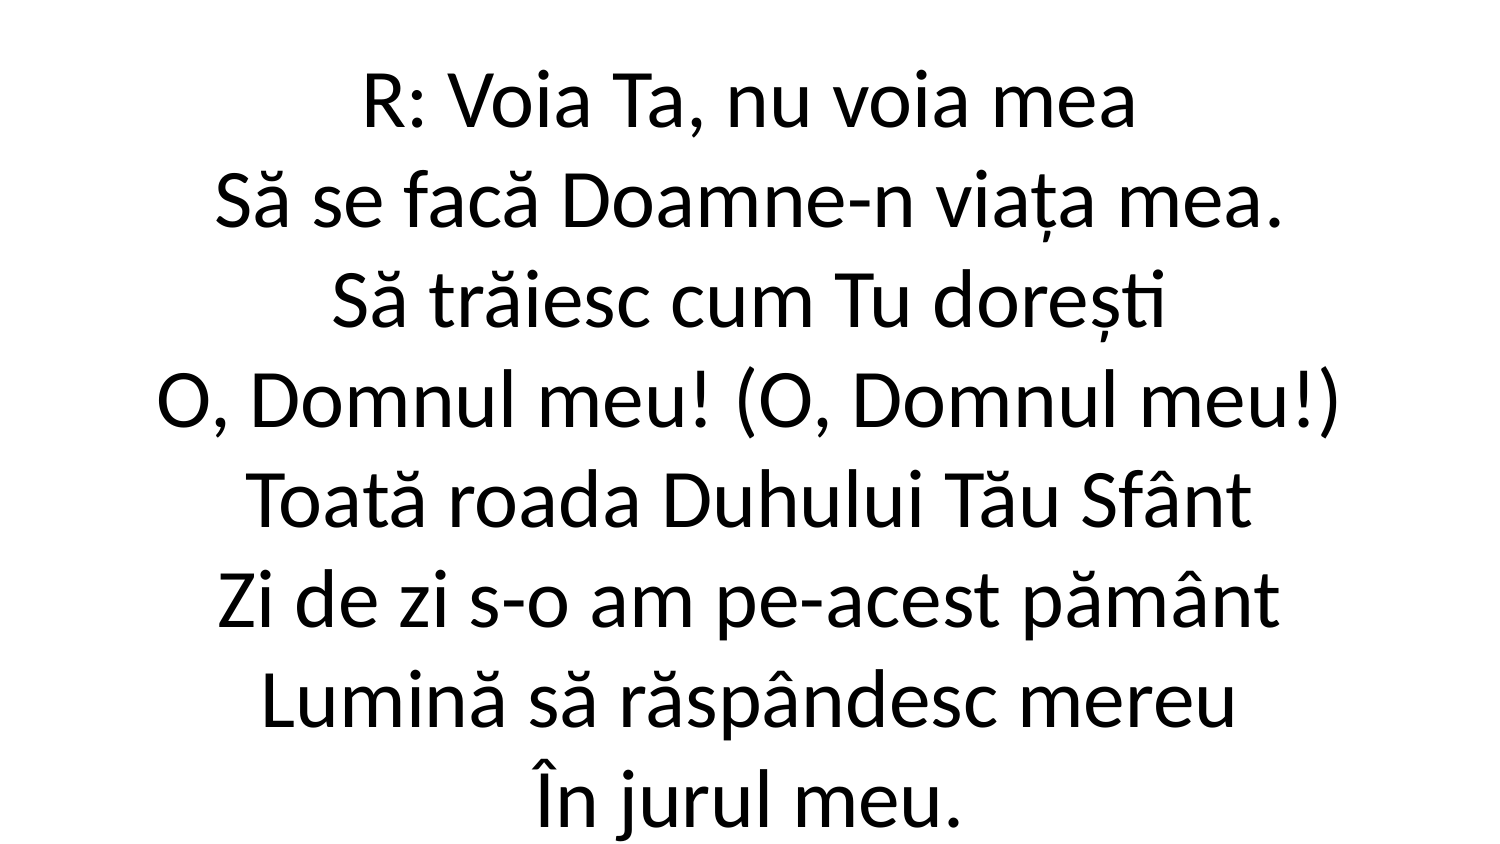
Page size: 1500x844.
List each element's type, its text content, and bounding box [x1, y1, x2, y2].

text_box R: Voia Ta, nu voia mea Să se facă Doamne-n viața mea. Să trăiesc cum Tu dorești O, Domnul meu! (O, Domnul meu!) Toată roada Duhului Tău Sfânt Zi de zi s-o am pe-acest pământ Lumină să răspândesc mereu În jurul meu. [142, 0, 1358, 844]
